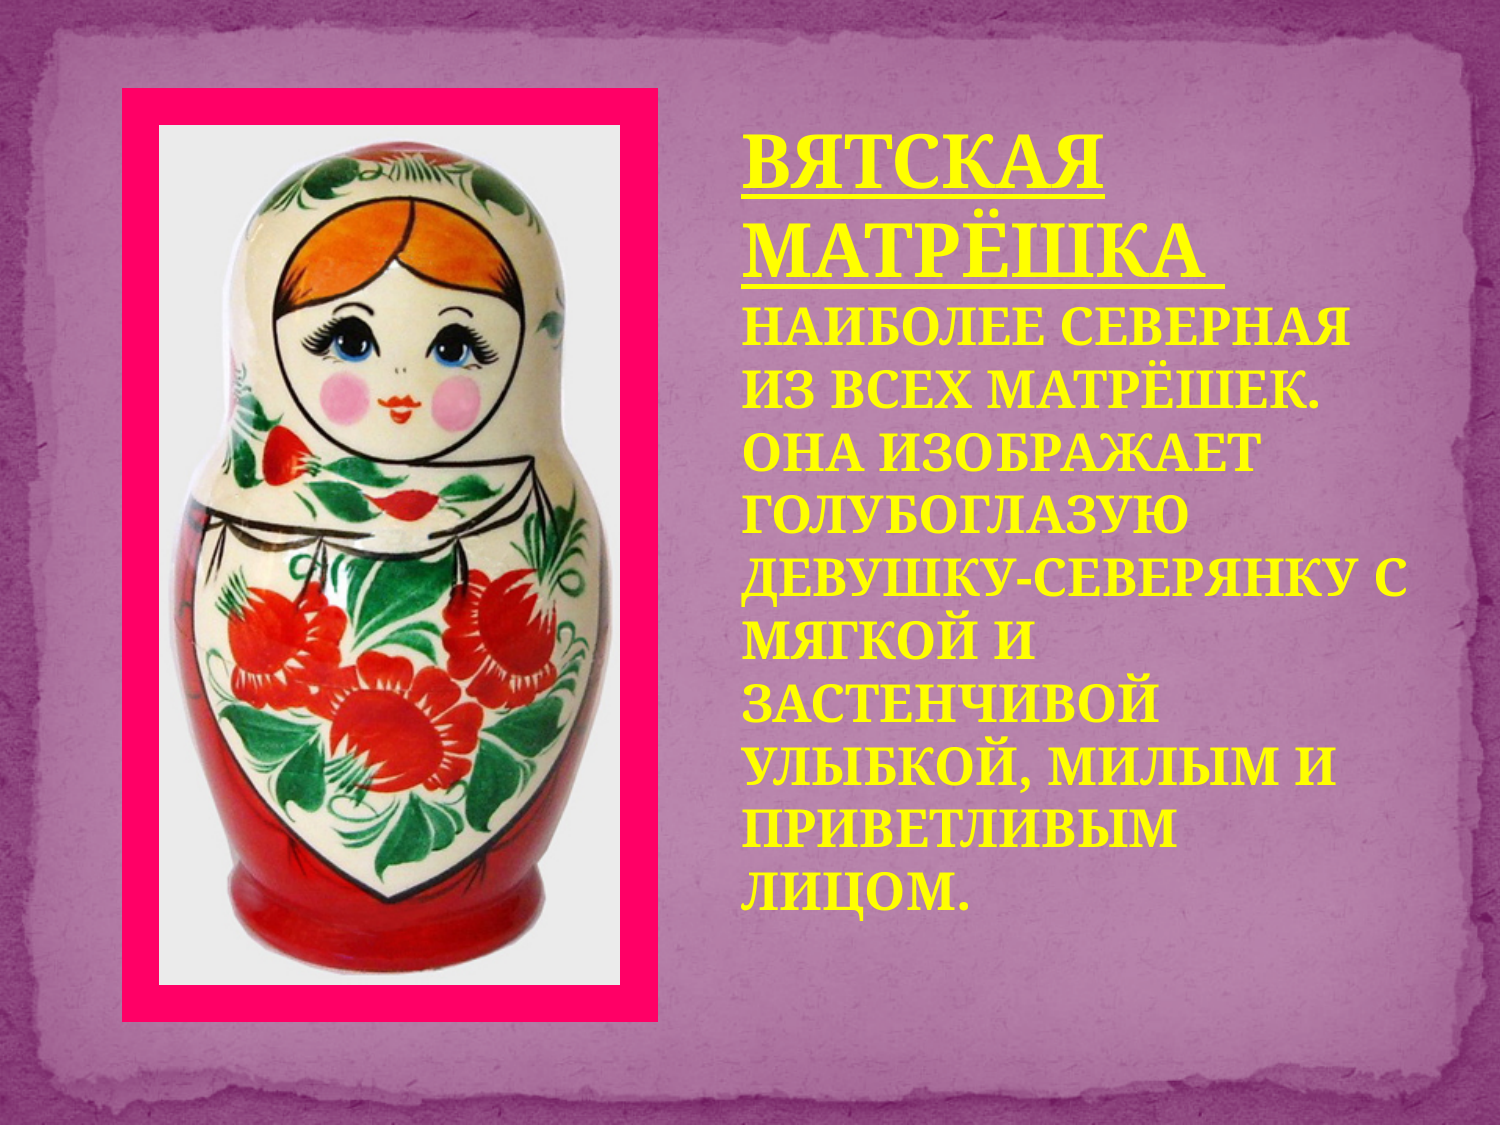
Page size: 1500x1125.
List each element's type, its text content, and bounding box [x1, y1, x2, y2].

title Вятская матрёшка наиболее северная из всех матрёшек. Она изображает голубоглазую девушку-северянку с мягкой и застенчивой улыбкой, милым и приветливым лицом. [726, 89, 1425, 929]
picture [159, 125, 620, 985]
